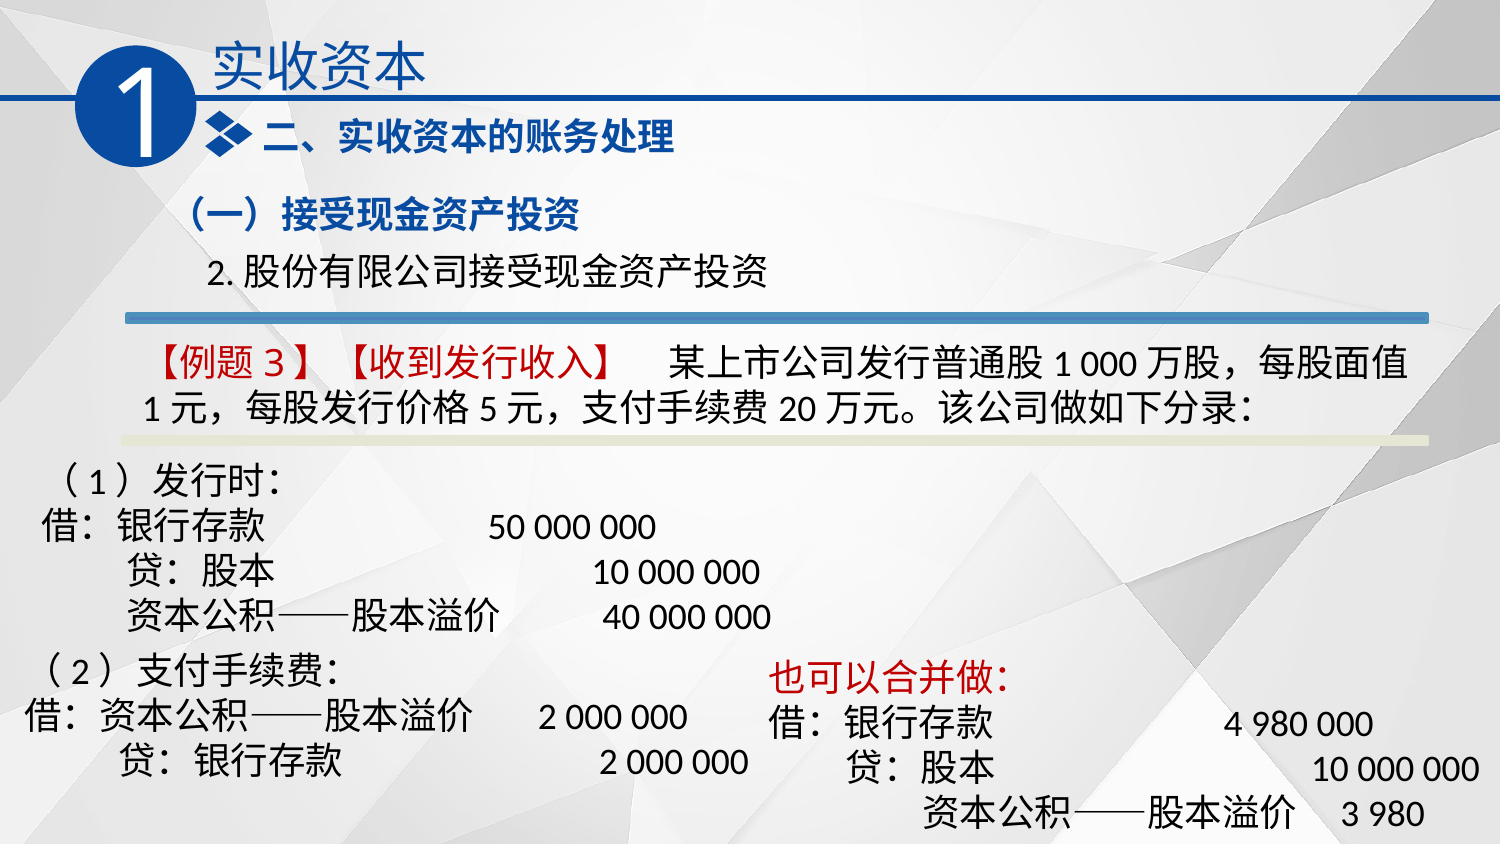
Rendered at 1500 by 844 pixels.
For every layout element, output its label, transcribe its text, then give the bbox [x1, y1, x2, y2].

text_box 2.股份有限公司接受现金资产投资 [194, 242, 782, 300]
text_box 1 [84, 107, 203, 171]
picture [0, 0, 1500, 95]
text_box [223, 122, 250, 145]
text_box [75, 74, 84, 97]
text_box 【例题3】【收到发行收入】 某上市公司发行普通股1 000万股，每股面值1元，每股发行价格5元，支付手续费20万元。该公司做如下分录： [129, 332, 1431, 435]
text_box 二、实收资本的账务处理 [250, 107, 688, 164]
text_box [121, 435, 1429, 446]
text_box （1）发行时： 借：银行存款 50 000 000 贷：股本 10 000 000 资本公积——股本溢价 40 000 000 [28, 450, 1330, 643]
text_box （2）支付手续费： 借：资本公积——股本溢价 2 000 000 贷：银行存款 2 000 000 [12, 641, 829, 789]
picture [0, 101, 1500, 844]
text_box [125, 312, 1429, 324]
text_box 也可以合并做： 借：银行存款 4 980 000 贷：股本 10 000 000 资本公积——股本溢价 3 980 000 [756, 648, 1500, 844]
text_box （一）接受现金资产投资 [156, 184, 594, 242]
text_box 1 [84, 45, 203, 97]
text_box [75, 107, 84, 138]
text_box [205, 110, 235, 133]
text_box 实收资本 [198, 37, 510, 92]
text_box [205, 135, 235, 158]
